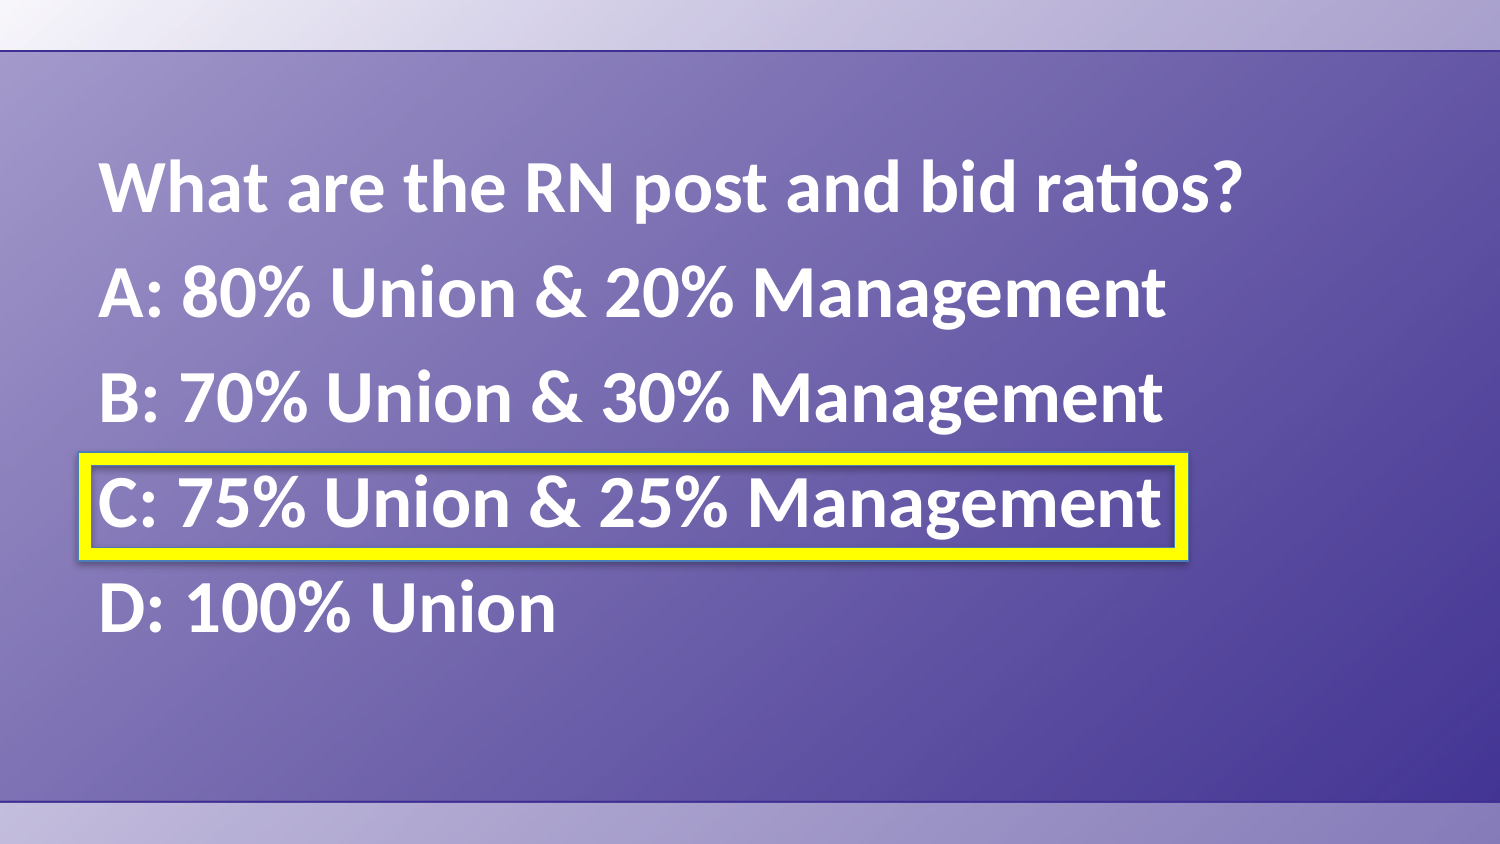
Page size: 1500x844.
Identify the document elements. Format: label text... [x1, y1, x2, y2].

list What are the RN post and bid ratios? A: 80% Union & 20% Management B: 70% Union & 30% Management C: 75% Union & 25% Management D: 100% Union [83, 130, 1413, 760]
picture [0, 0, 1500, 844]
text_box [77, 451, 1189, 562]
